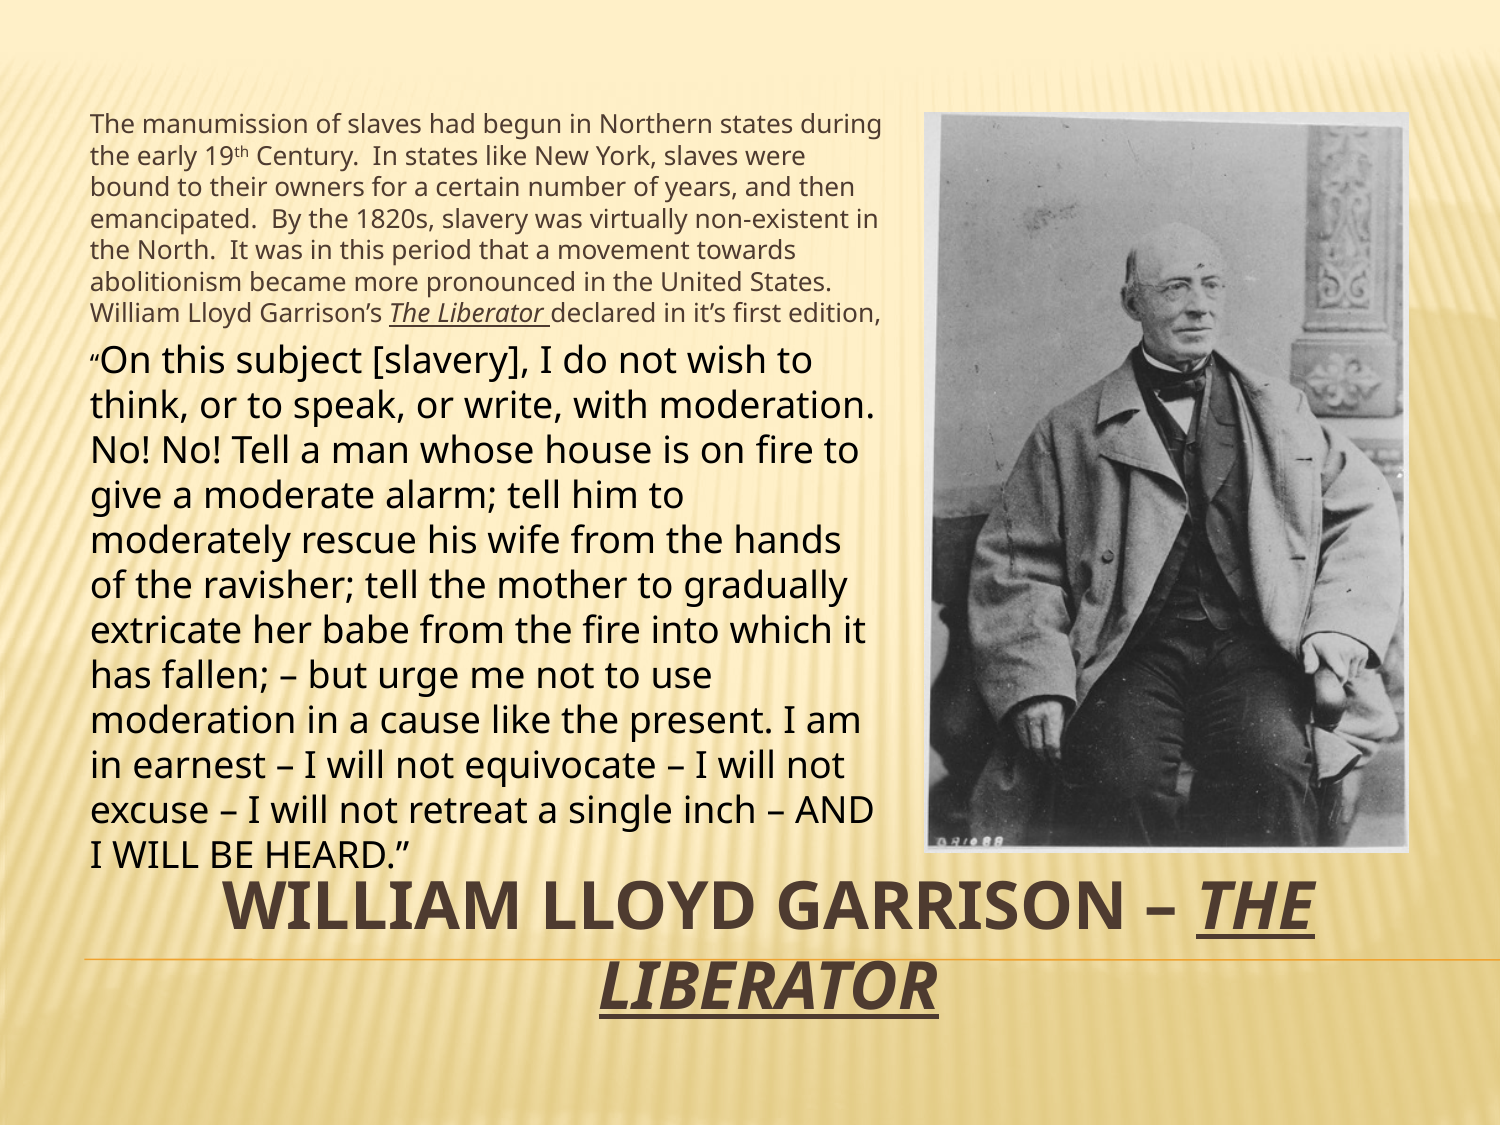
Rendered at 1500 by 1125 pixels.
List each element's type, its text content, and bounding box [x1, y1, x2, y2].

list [924, 112, 1409, 854]
title William Lloyd Garrison – The Liberator [75, 900, 1463, 986]
list The manumission of slaves had begun in Northern states during the early 19th Century. In states like New York, slaves were bound to their owners for a certain number of years, and then emancipated. By the 1820s, slavery was virtually non-existent in the North. It was in this period that a movement towards abolitionism became more pronounced in the United States. William Lloyd Garrison’s The Liberator declared in it’s first edition, “On this subject [slavery], I do not wish to think, or to speak, or write, with moderation. No! No! Tell a man whose house is on fire to give a moderate alarm; tell him to moderately rescue his wife from the hands of the ravisher; tell the mother to gradually extricate her babe from the fire into which it has fallen; – but urge me not to use moderation in a cause like the present. I am in earnest – I will not equivocate – I will not excuse – I will not retreat a single inch – AND I WILL BE HEARD.” [75, 99, 900, 888]
